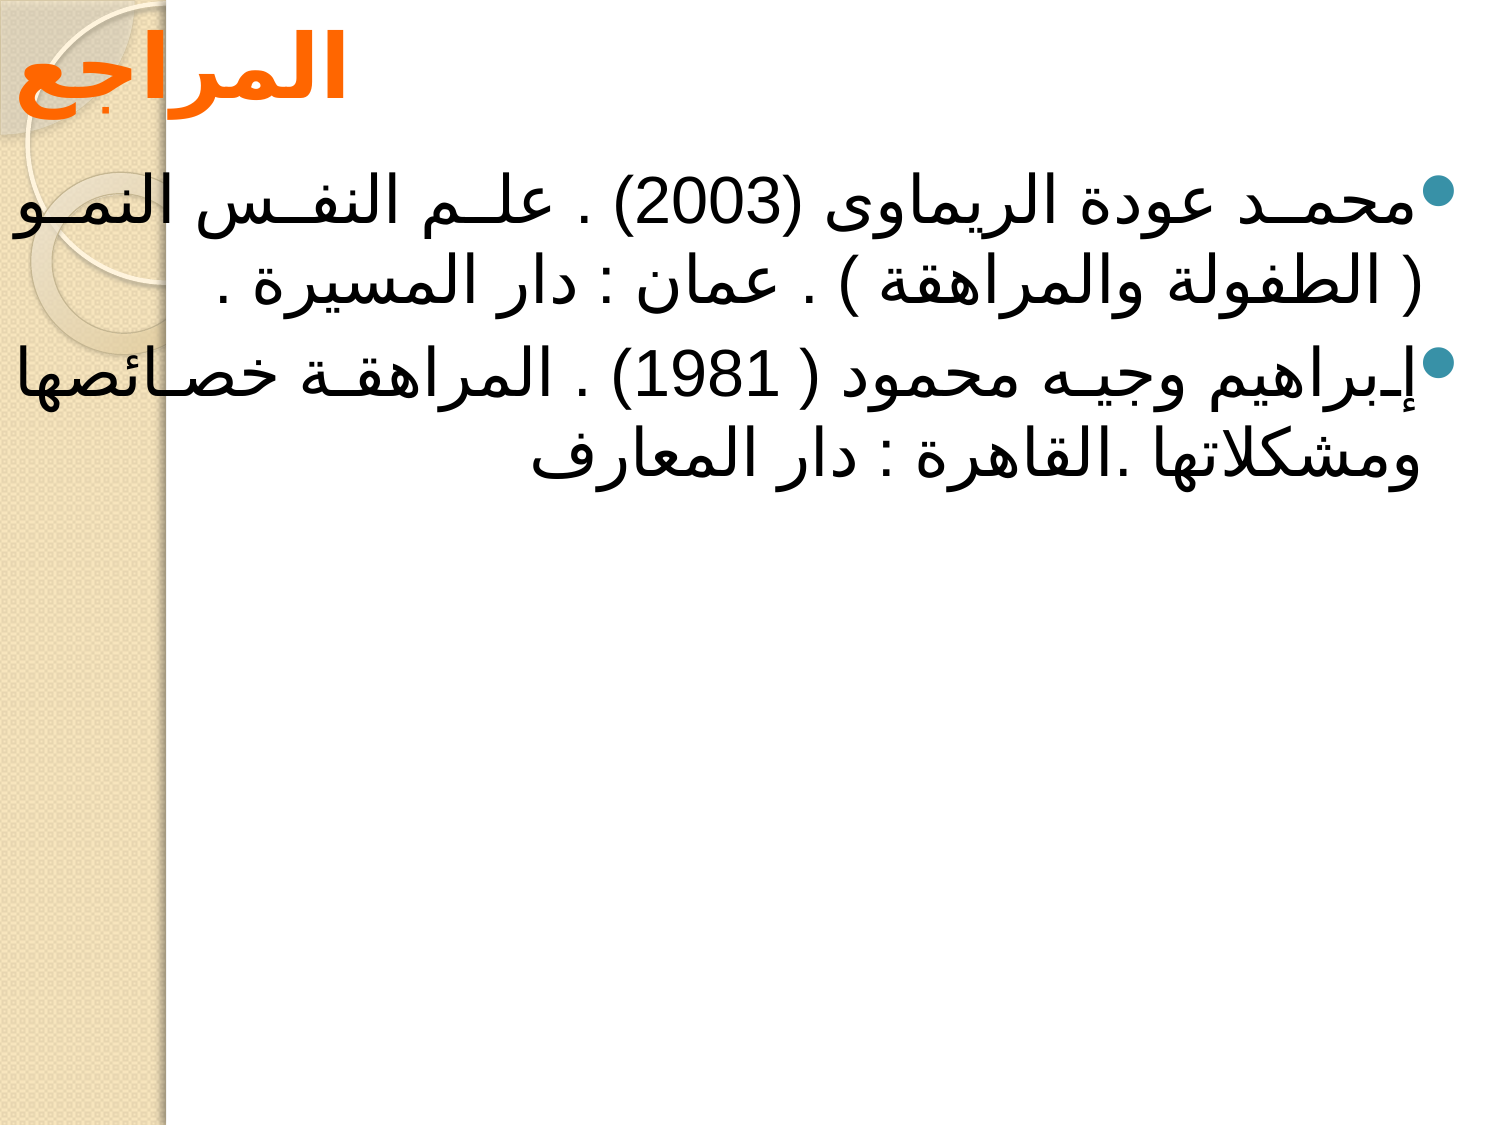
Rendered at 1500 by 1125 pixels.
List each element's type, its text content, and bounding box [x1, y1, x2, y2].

title المراجع [0, 0, 1500, 125]
list محمد عودة الريماوى (2003) . علم النفس النمو ( الطفولة والمراهقة ) . عمان : دار المسيرة . إبراهيم وجيه محمود ( 1981) . المراهقة خصائصها ومشكلاتها .القاهرة : دار المعارف [0, 149, 1500, 1125]
